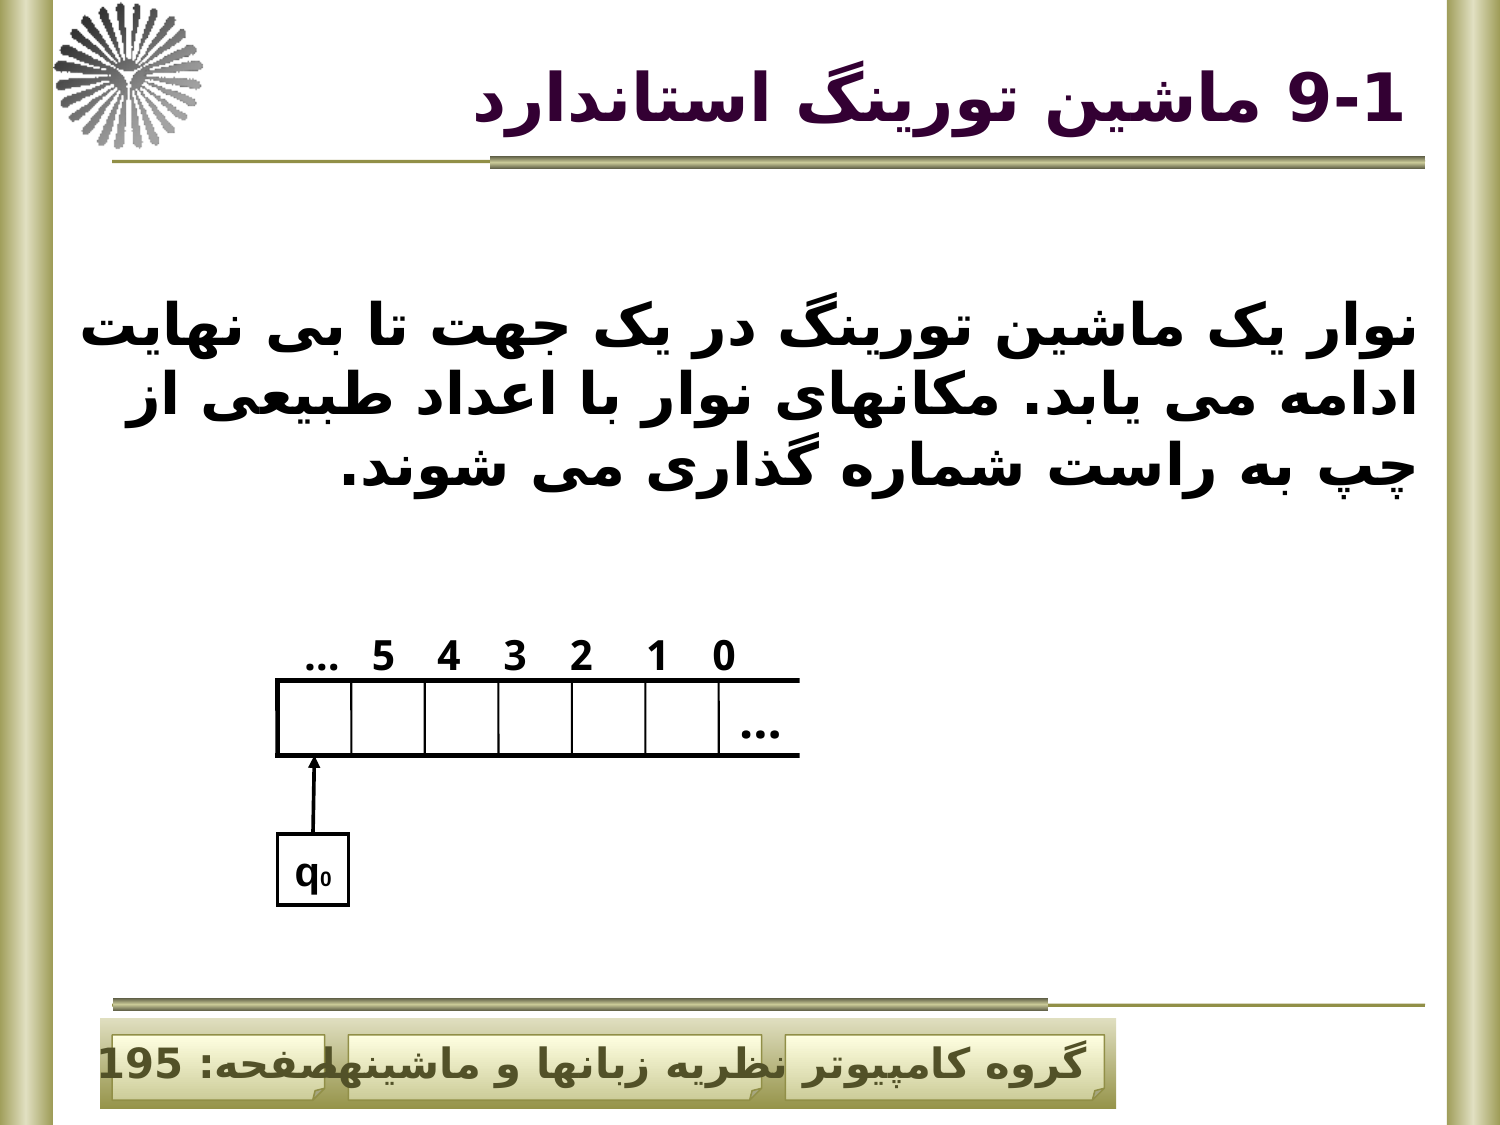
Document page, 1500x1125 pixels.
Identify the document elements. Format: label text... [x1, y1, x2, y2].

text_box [277, 621, 822, 906]
title 9-1 ماشین تورینگ استاندارد [147, 42, 1423, 147]
text_box نوار یک ماشین تورینگ در یک جهت تا بی نهایت ادامه می یابد. مکانهای نوار با اعداد طبیعی از چپ به راست شماره گذاری می شوند. [53, 278, 1436, 505]
